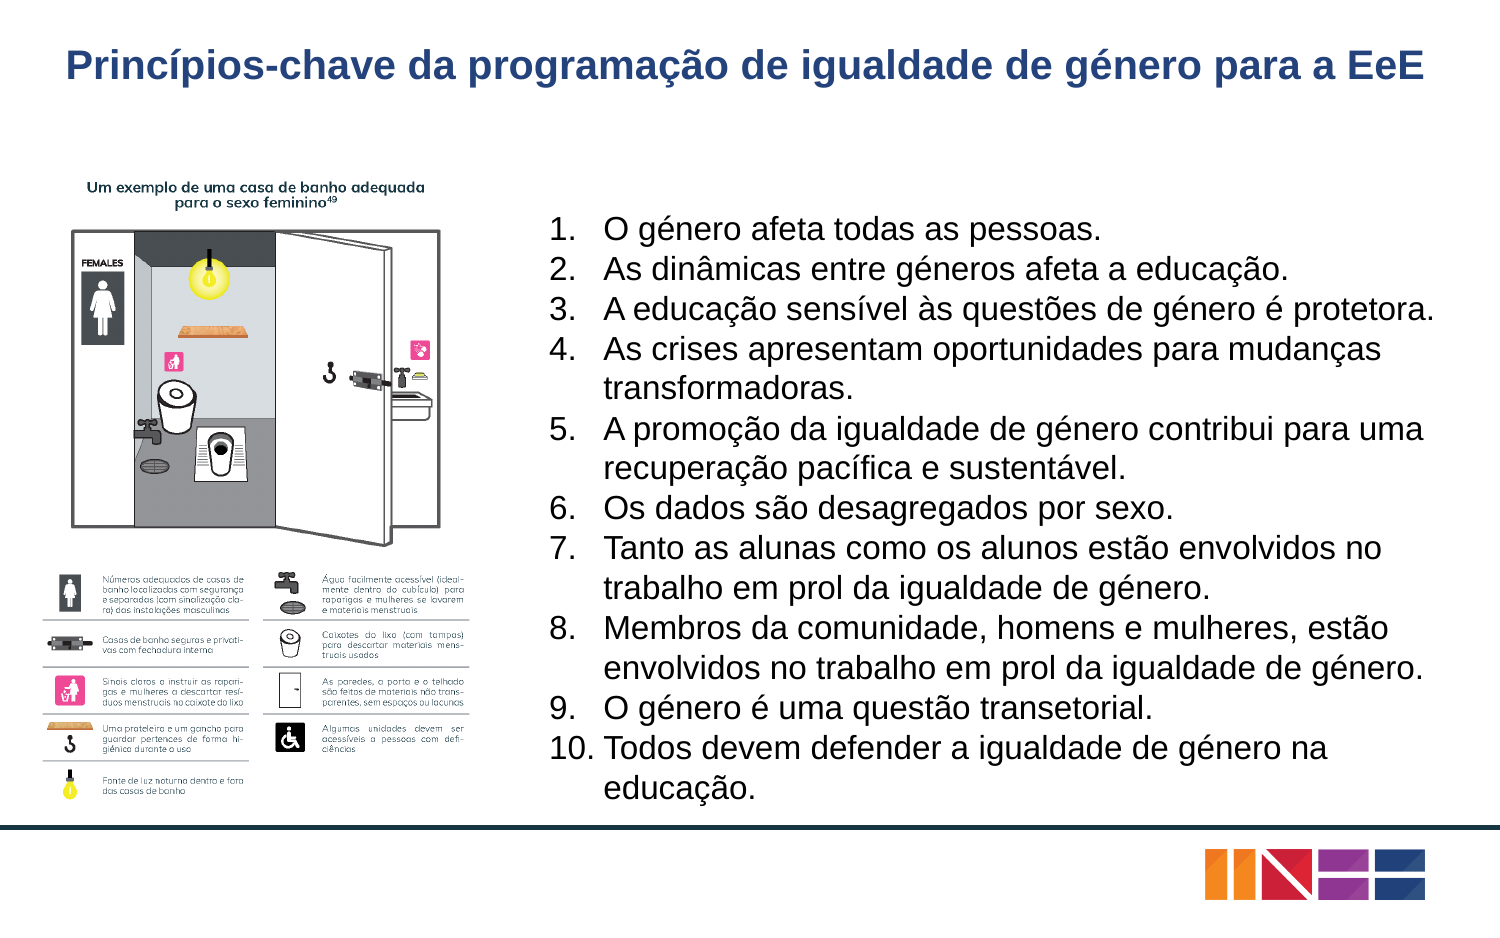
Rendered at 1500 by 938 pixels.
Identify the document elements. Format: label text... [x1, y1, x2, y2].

picture [1205, 849, 1425, 900]
list O género afeta todas as pessoas. As dinâmicas entre géneros afeta a educação. A educação sensível às questões de género é protetora. As crises apresentam oportunidades para mudanças transformadoras. A promoção da igualdade de género contribui para uma recuperação pacífica e sustentável. Os dados são desagregados por sexo. Tanto as alunas como os alunos estão envolvidos no trabalho em prol da igualdade de género. Membros da comunidade, homens e mulheres, estão envolvidos no trabalho em prol da igualdade de género. O género é uma questão transetorial. Todos devem defender a igualdade de género na educação. [513, 192, 1479, 798]
picture [31, 162, 486, 806]
title Princípios-chave da programação de igualdade de género para a EeE [23, 23, 1468, 121]
